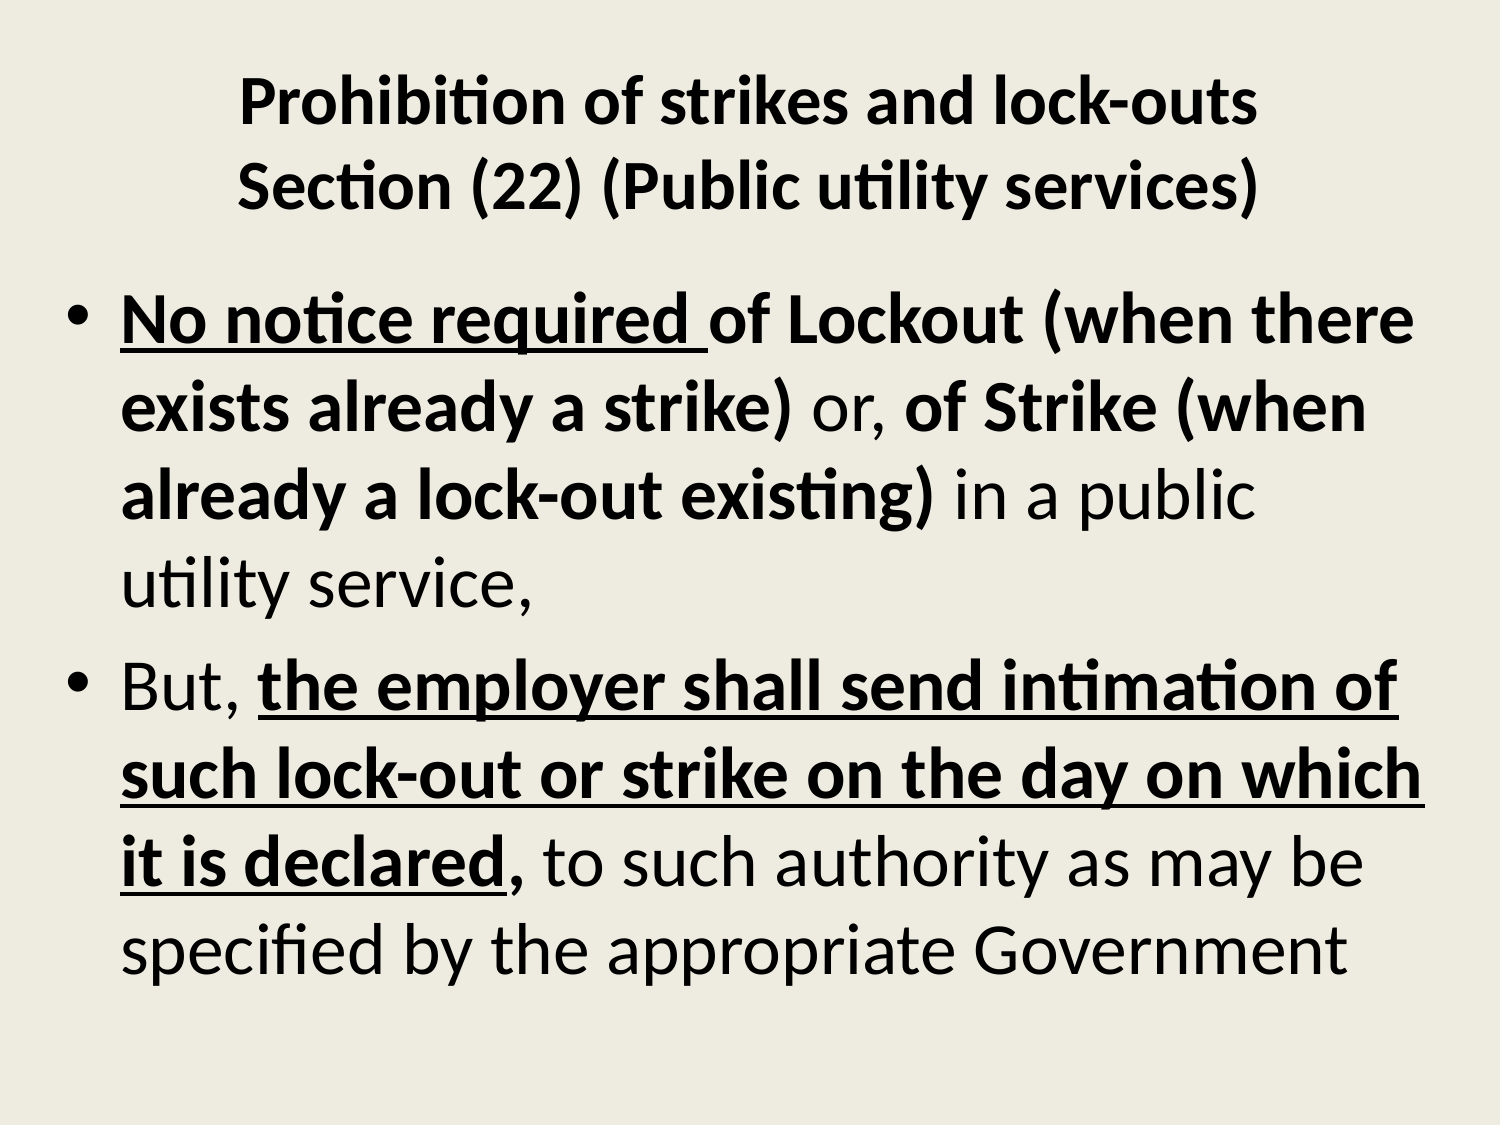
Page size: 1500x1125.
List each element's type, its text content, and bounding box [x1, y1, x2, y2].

title Prohibition of strikes and lock-outs Section (22) (Public utility services) [75, 45, 1425, 233]
list No notice required of Lockout (when there exists already a strike) or, of Strike (when already a lock-out existing) in a public utility service, But, the employer shall send intimation of such lock-out or strike on the day on which it is declared, to such authority as may be specified by the appropriate Government [50, 262, 1450, 1075]
